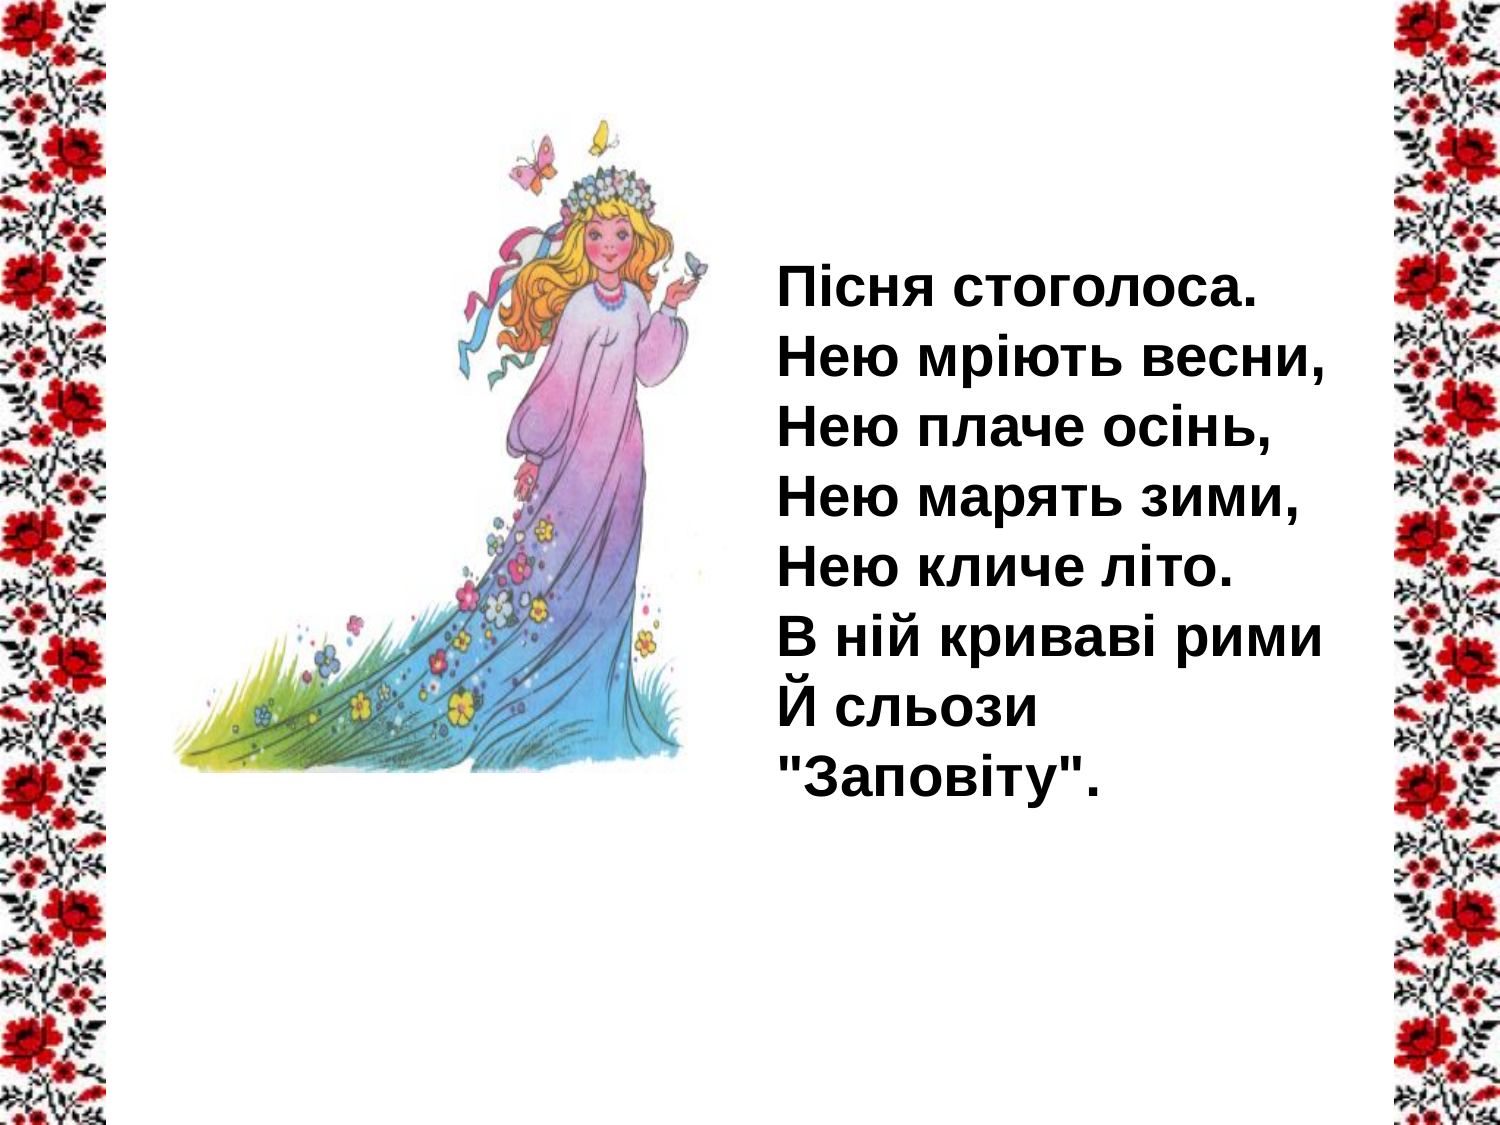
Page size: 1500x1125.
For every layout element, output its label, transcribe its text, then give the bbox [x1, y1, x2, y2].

picture [170, 113, 727, 773]
picture [1394, 0, 1500, 1125]
text_box Пісня стоголоса. Нею мріють весни, Нею плаче осінь, Нею марять зими, Нею кличе літо. В ній криваві рими Й сльози "Заповіту". [761, 241, 1353, 816]
picture [0, 0, 106, 1125]
